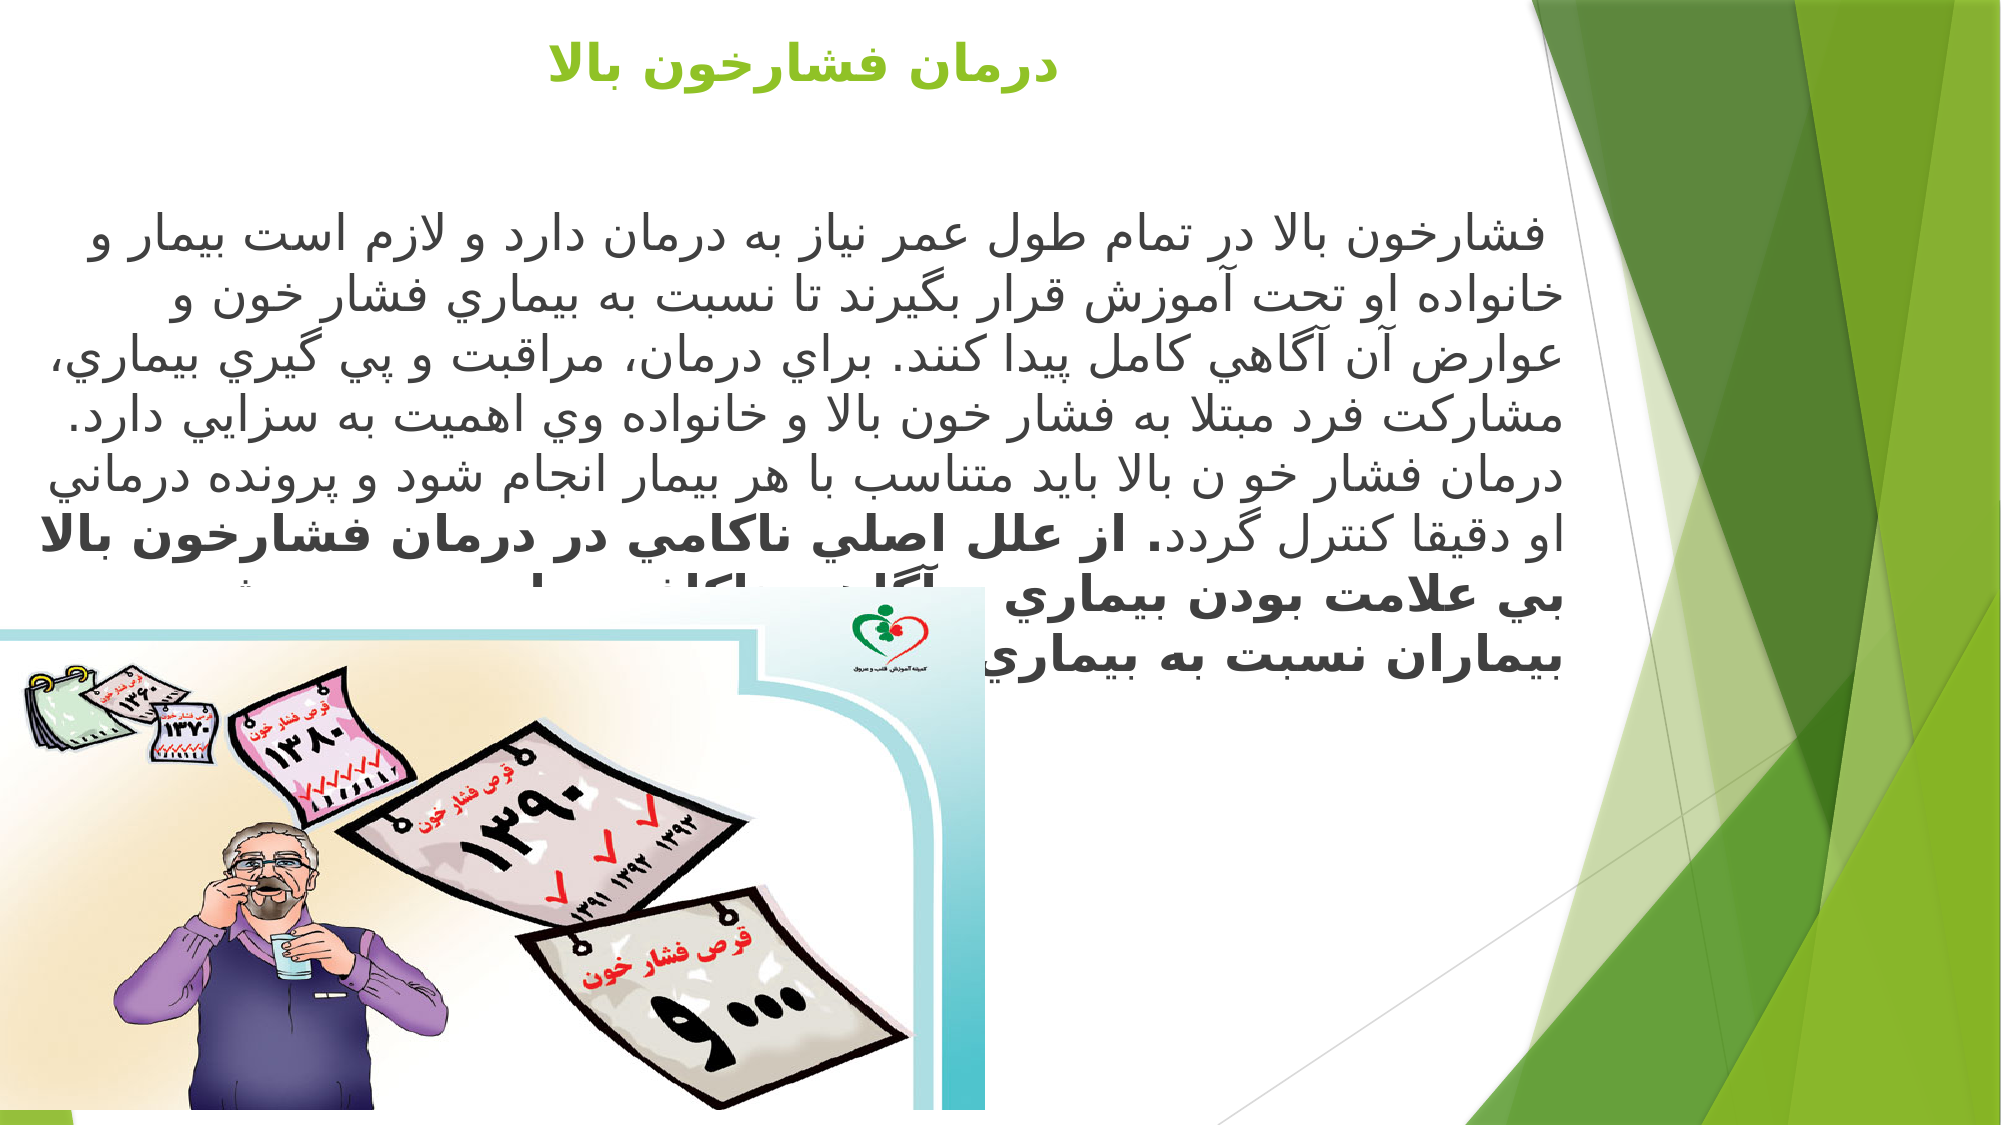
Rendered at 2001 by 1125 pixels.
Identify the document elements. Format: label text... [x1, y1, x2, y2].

list فشارخون بالا در تمام طول عمر نياز به درمان دارد و لازم است بيمار و خانواده او تحت آموزش قرار بگيرند تا نسبت به بيماري فشار خون و عوارض آن آگاهي كامل پيدا كنند. براي درمان، مراقبت و پي گيري بيماري، مشاركت فرد مبتلا به فشار خون بالا و خانواده وي اهميت به سزايي دارد. درمان فشار خو ن بالا بايد متناسب با هر بيمار انجام شود و پرونده درماني او دقيقا كنترل گردد. از علل اصلي ناكامي در درمان فشارخون بالا بي علامت بودن بيماري و آگاهي ناكافي جامعه و به ويژه بيماران نسبت به بيماري و عوارض آن مي توان ذكر كرد . [0, 184, 1638, 1047]
title درمان فشارخون بالا [86, 22, 1522, 173]
picture [0, 587, 986, 1111]
